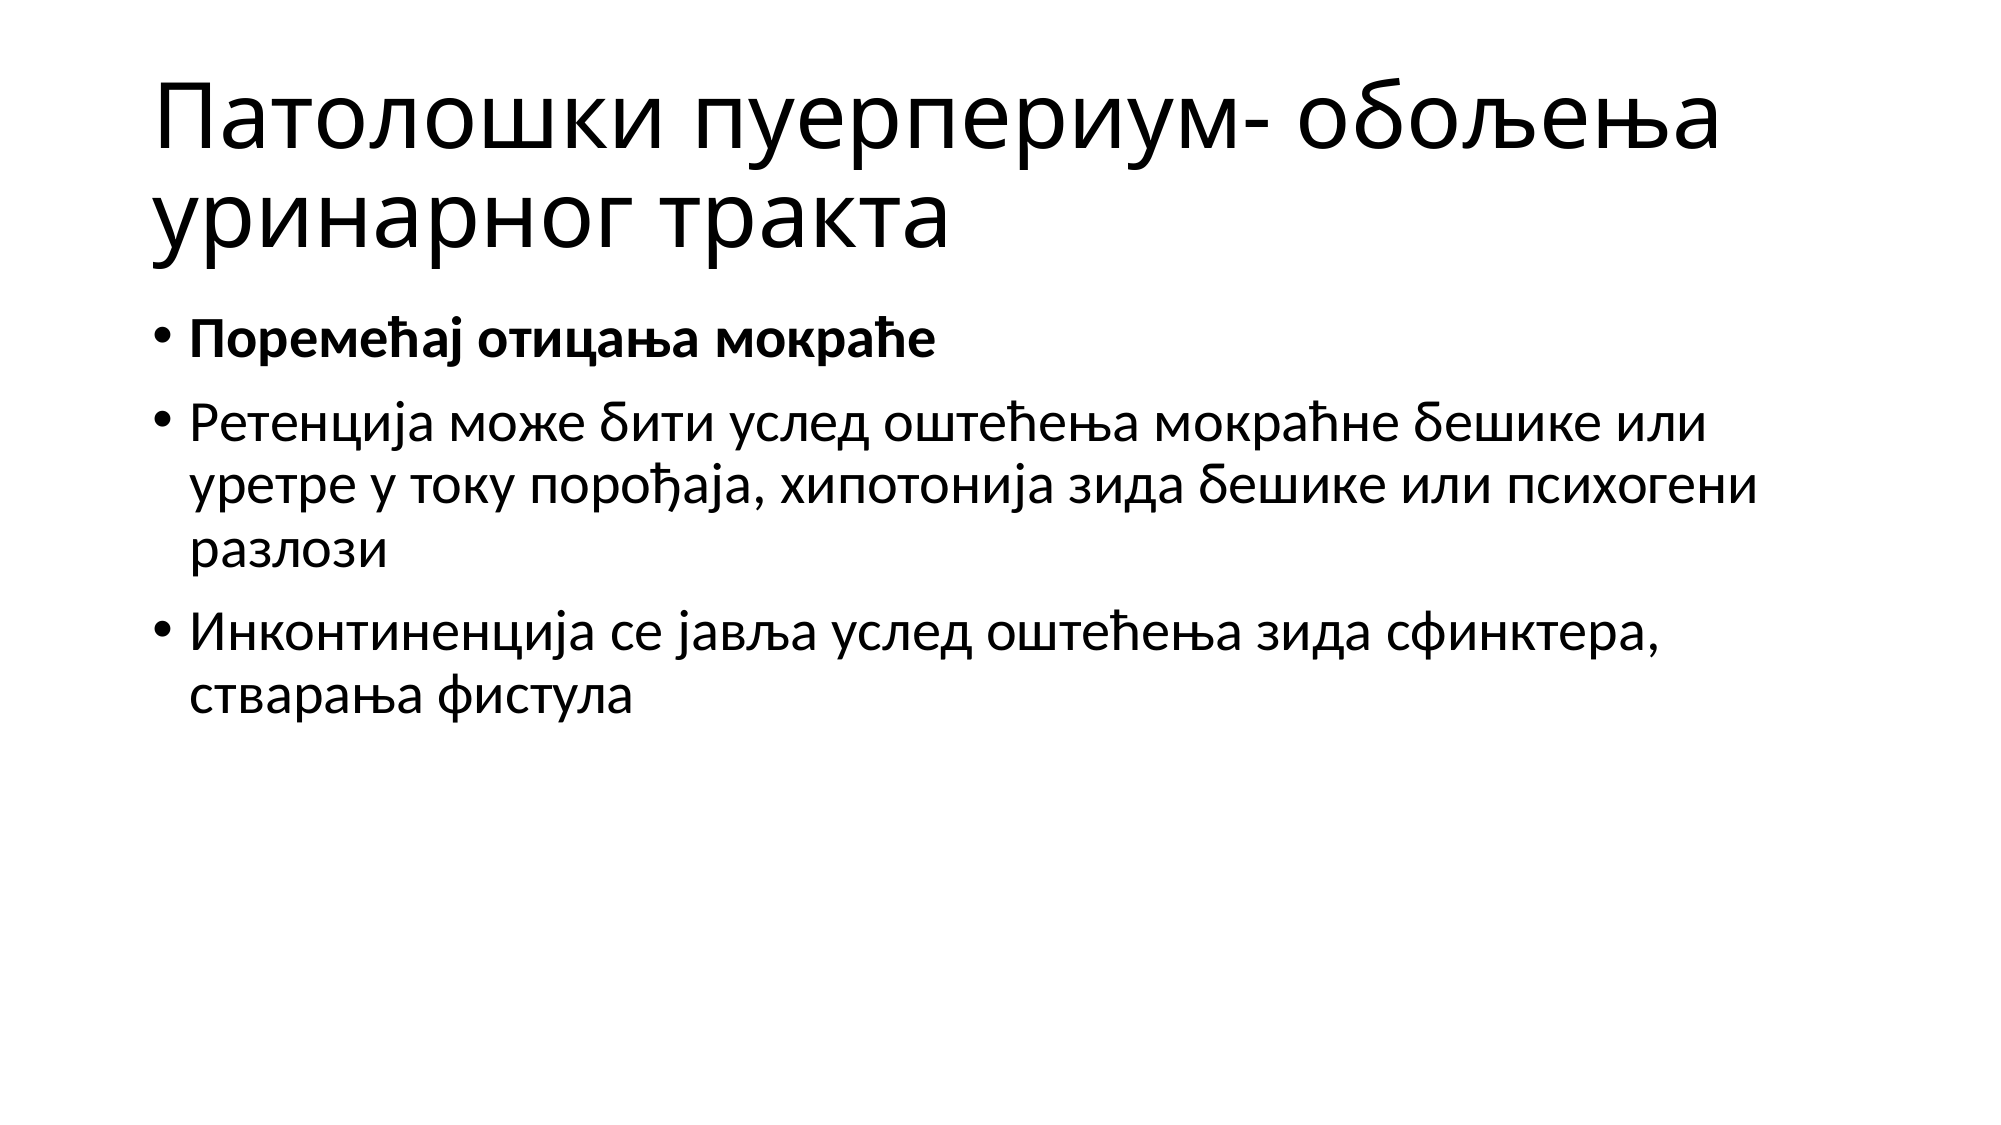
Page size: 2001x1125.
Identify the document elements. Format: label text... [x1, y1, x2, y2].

list Поремећај отицања мокраће Ретенција може бити услед оштећења мокраћне бешике или уретре у току порођаја, хипотонија зида бешике или психогени разлози Инконтиненција се јавља услед оштећења зида сфинктера, стварања фистула [137, 299, 1863, 1014]
title Патолошки пуерпериум- обољења уринарног тракта [137, 59, 1863, 278]
